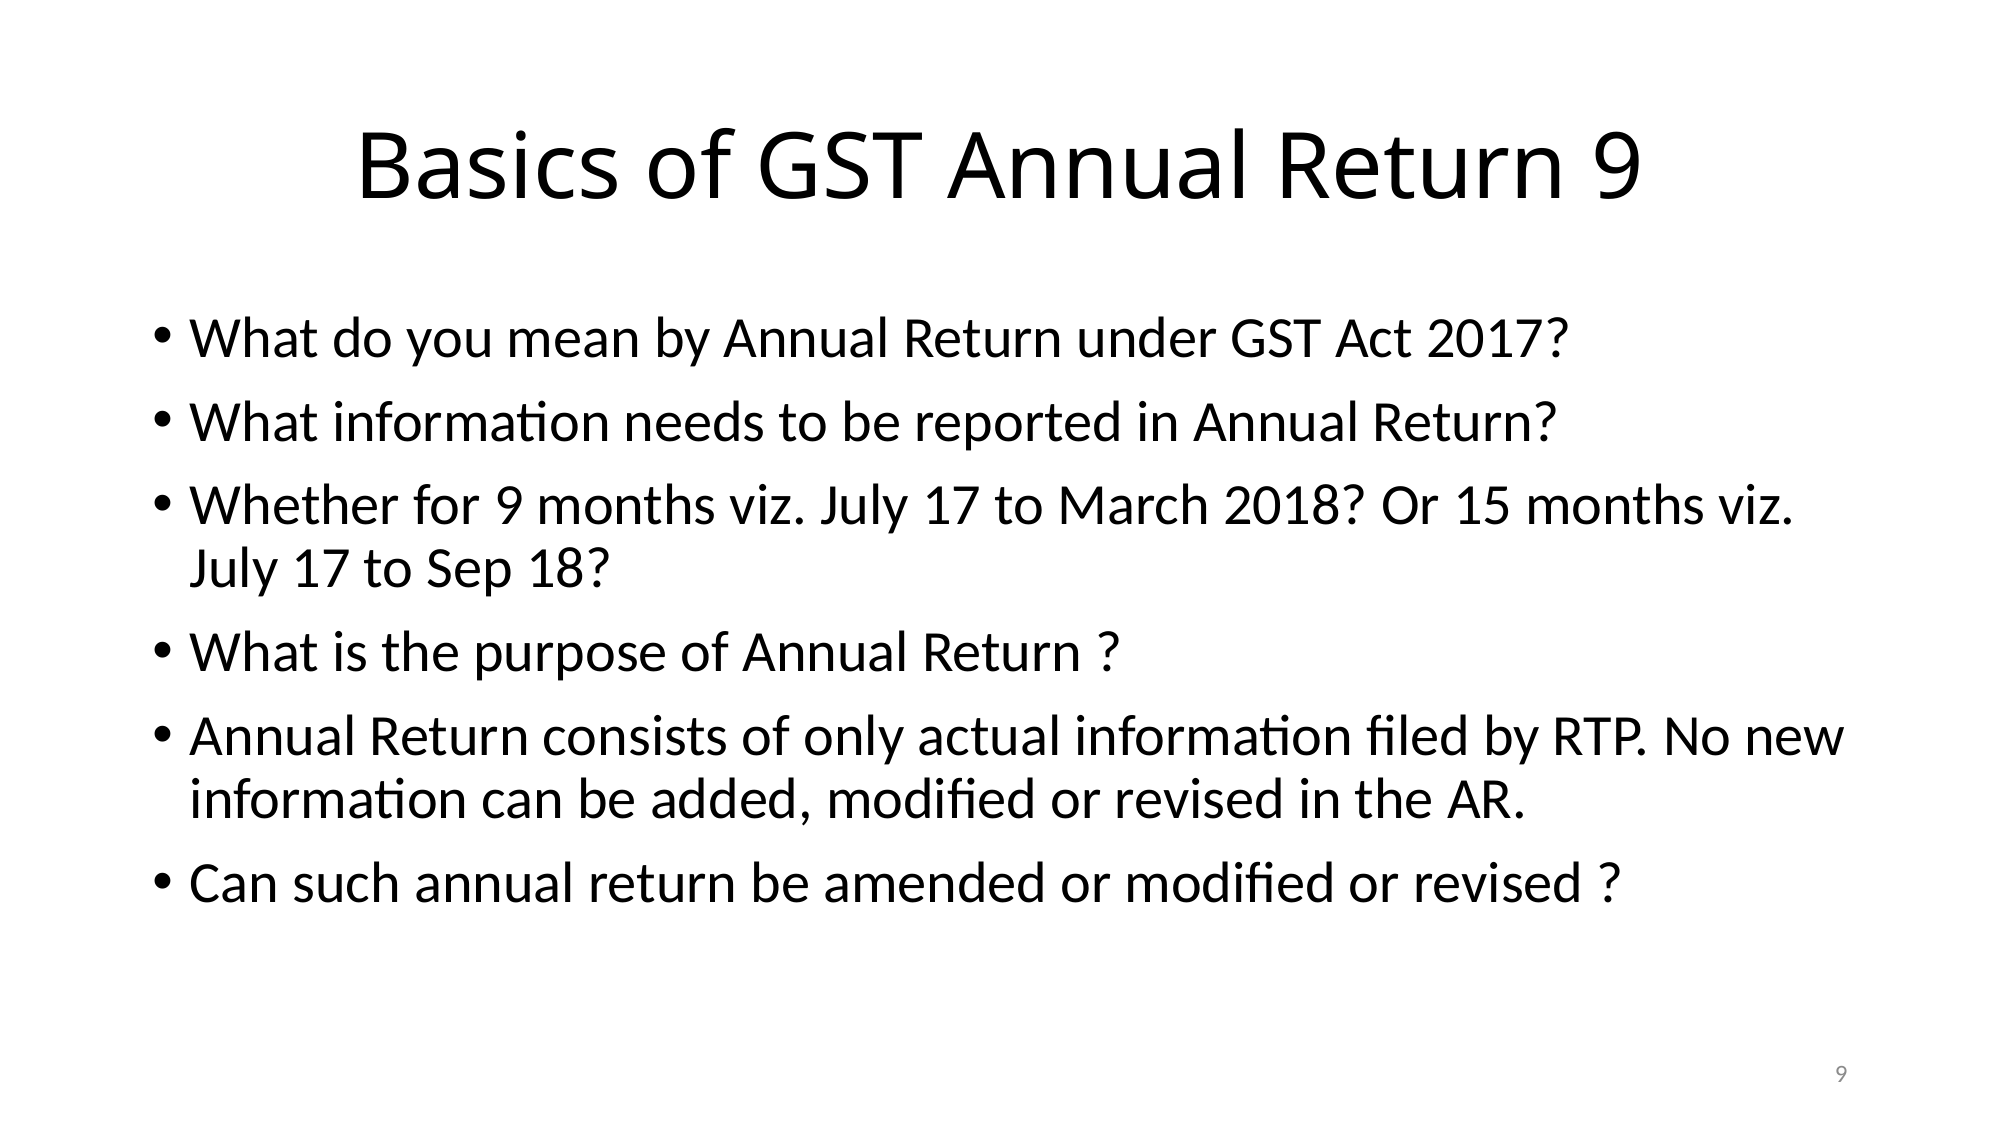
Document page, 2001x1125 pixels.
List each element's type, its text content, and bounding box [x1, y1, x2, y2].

title Basics of GST Annual Return 9 [137, 59, 1863, 278]
list What do you mean by Annual Return under GST Act 2017? What information needs to be reported in Annual Return? Whether for 9 months viz. July 17 to March 2018? Or 15 months viz. July 17 to Sep 18? What is the purpose of Annual Return ? Annual Return consists of only actual information filed by RTP. No new information can be added, modified or revised in the AR. Can such annual return be amended or modified or revised ? [137, 299, 1863, 1014]
slide_number 9 [1412, 1042, 1863, 1103]
